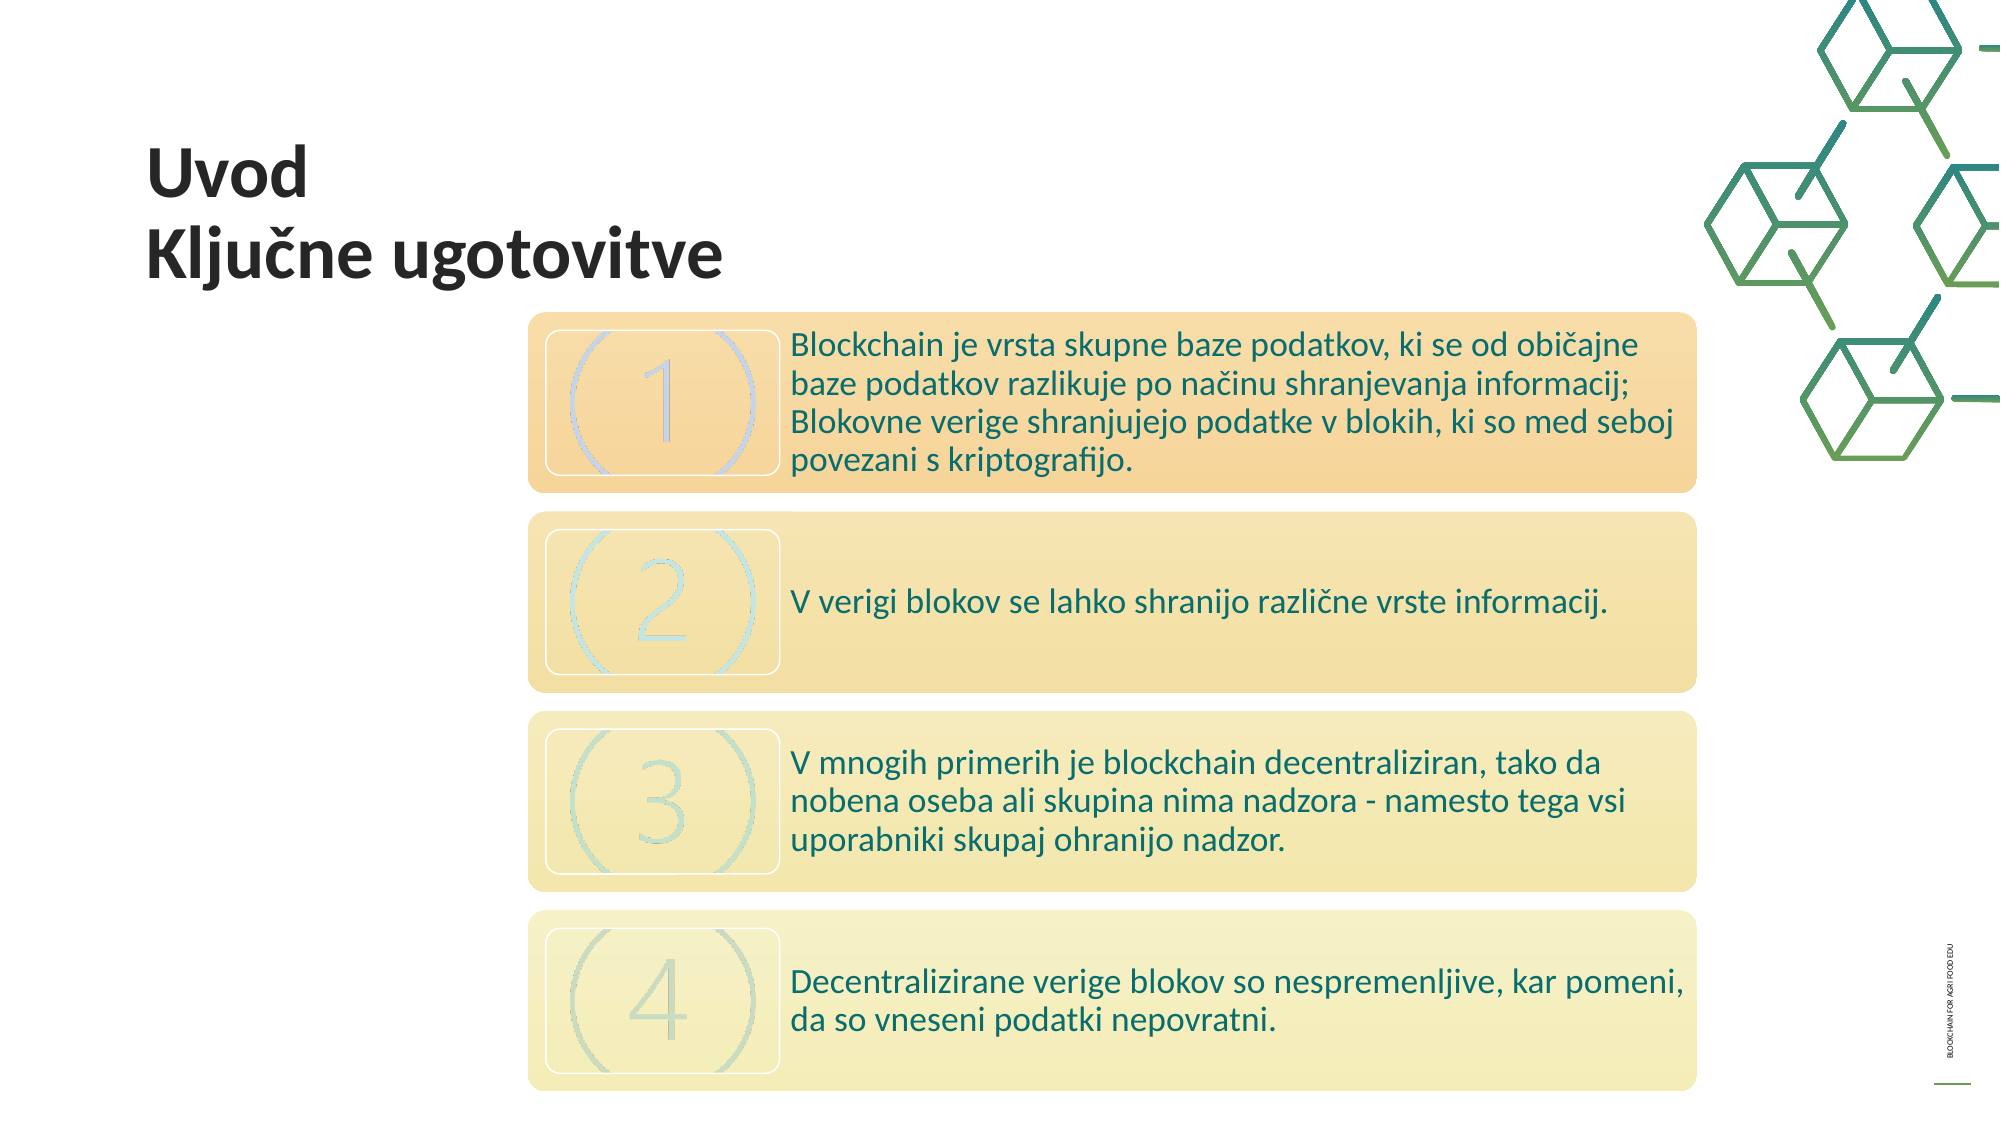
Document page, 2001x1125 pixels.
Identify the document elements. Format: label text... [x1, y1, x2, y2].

list Uvod Ključne ugotovitve [130, 124, 1698, 337]
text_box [527, 311, 1698, 1092]
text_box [1703, 0, 2000, 462]
